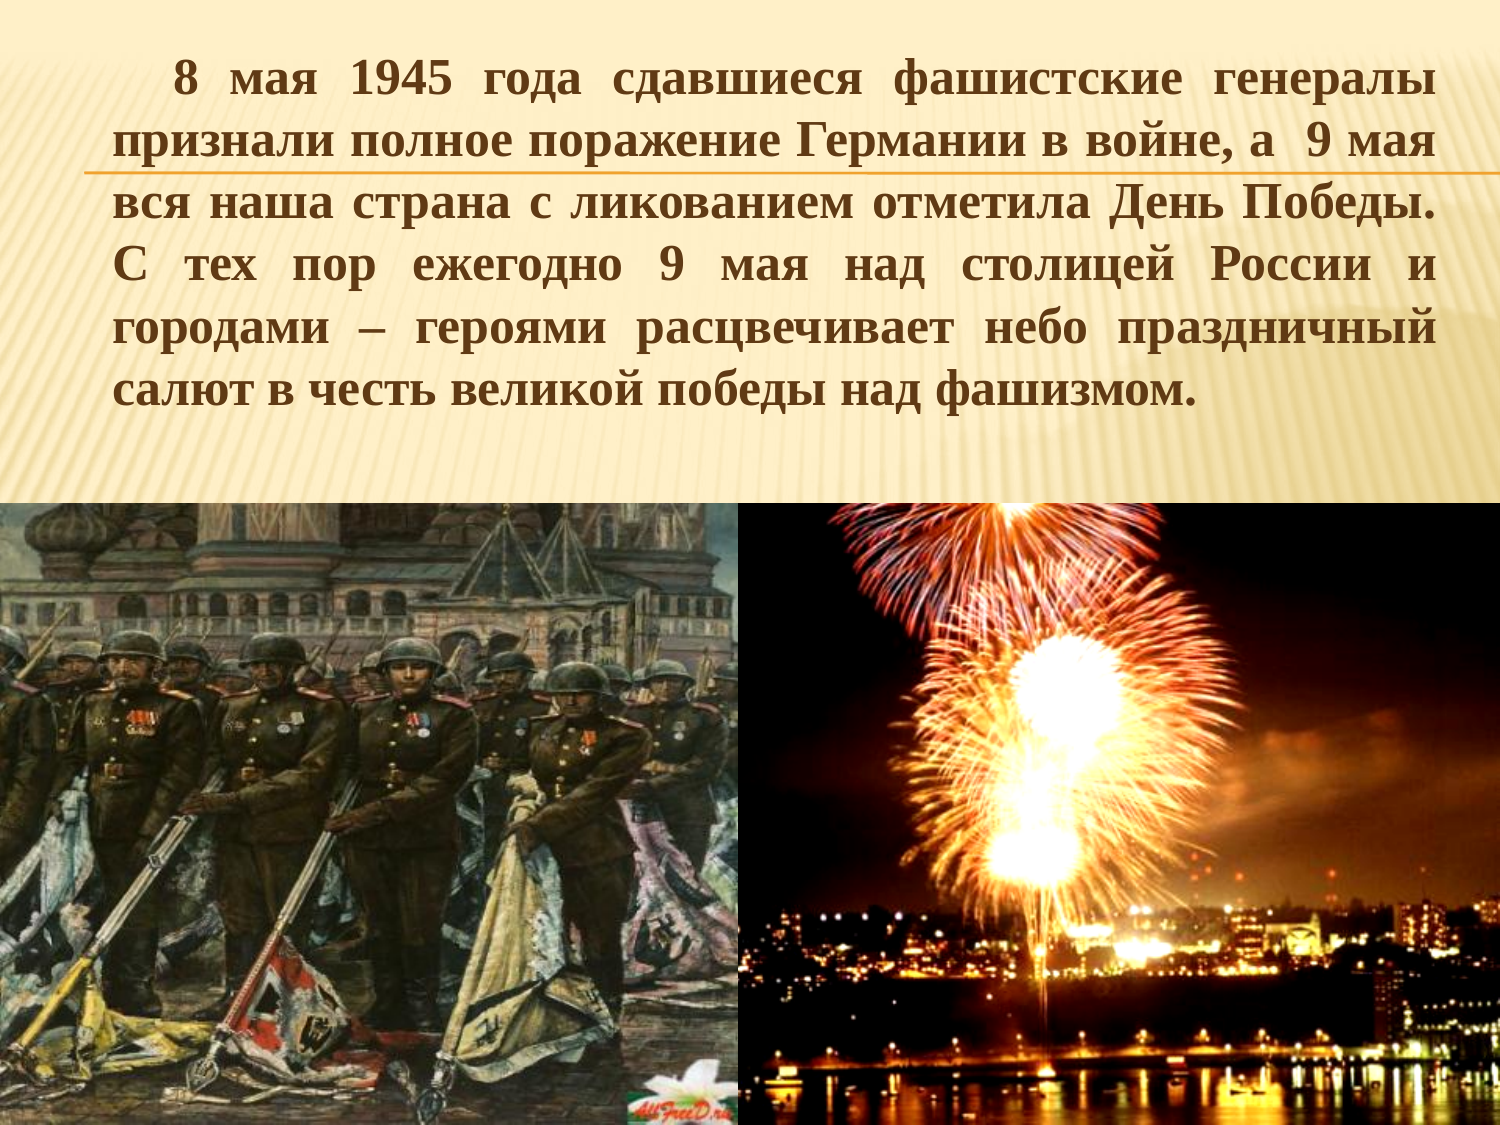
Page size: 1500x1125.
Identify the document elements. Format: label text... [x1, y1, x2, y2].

list 8 мая 1945 года сдавшиеся фашистские генералы признали полное поражение Германии в войне, а 9 мая вся наша страна с ликованием отметила День Победы. С тех пор ежегодно 9 мая над столицей России и городами – героями расцвечивает небо праздничный салют в честь великой победы над фашизмом. [46, 35, 1454, 469]
picture [0, 503, 1500, 1125]
